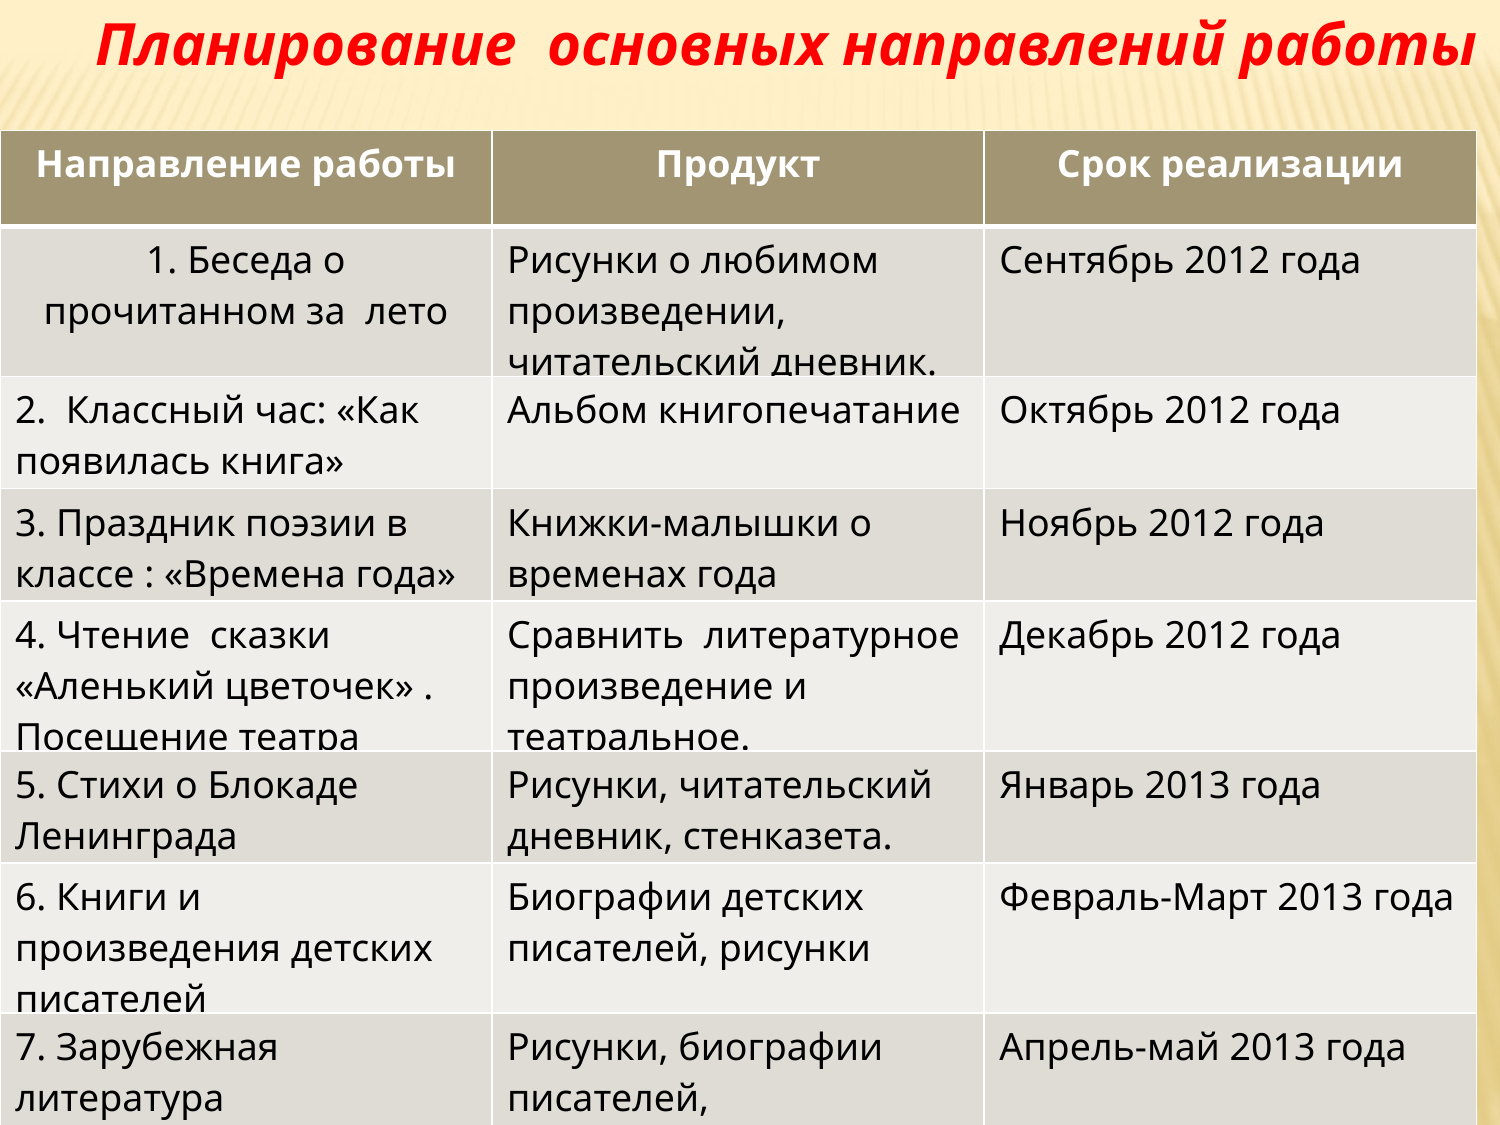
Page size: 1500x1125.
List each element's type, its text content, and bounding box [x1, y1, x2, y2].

table_cell Сравнить литературное произведение и театральное. [493, 602, 983, 750]
table_cell 1. Беседа о прочитанном за лето [1, 229, 491, 376]
table_cell Январь 2013 года [985, 752, 1476, 862]
table_header Продукт [493, 131, 983, 224]
table_cell Рисунки, читательский дневник, стенказета. [493, 752, 983, 862]
table_cell Апрель-май 2013 года [985, 1014, 1476, 1125]
table_header Срок реализации [985, 131, 1476, 224]
table_cell 6. Книги и произведения детских писателей [1, 864, 491, 1012]
table_cell 7. Зарубежная литература [1, 1014, 491, 1125]
table_cell Биографии детских писателей, рисунки [493, 864, 983, 1012]
text_box Планирование основных направлений работы [80, 0, 1493, 85]
table_header Направление работы [1, 131, 491, 224]
table_cell Октябрь 2012 года [985, 377, 1476, 488]
table_cell 4. Чтение сказки «Аленький цветочек» . Посещение театра [1, 602, 491, 750]
table_cell Декабрь 2012 года [985, 602, 1476, 750]
table_cell 3. Праздник поэзии в классе : «Времена года» [1, 489, 491, 600]
table_cell Рисунки, биографии писателей, читательский дневник. [493, 1014, 983, 1125]
table_cell Ноябрь 2012 года [985, 489, 1476, 600]
table_cell Рисунки о любимом произведении, читательский дневник. [493, 229, 983, 376]
table_cell Февраль-Март 2013 года [985, 864, 1476, 1012]
table_cell Книжки-малышки о временах года [493, 489, 983, 600]
table_cell Альбом книгопечатание [493, 377, 983, 488]
table_cell Сентябрь 2012 года [985, 229, 1476, 376]
table_cell 2. Классный час: «Как появилась книга» [1, 377, 491, 488]
table_cell 5. Стихи о Блокаде Ленинграда [1, 752, 491, 862]
